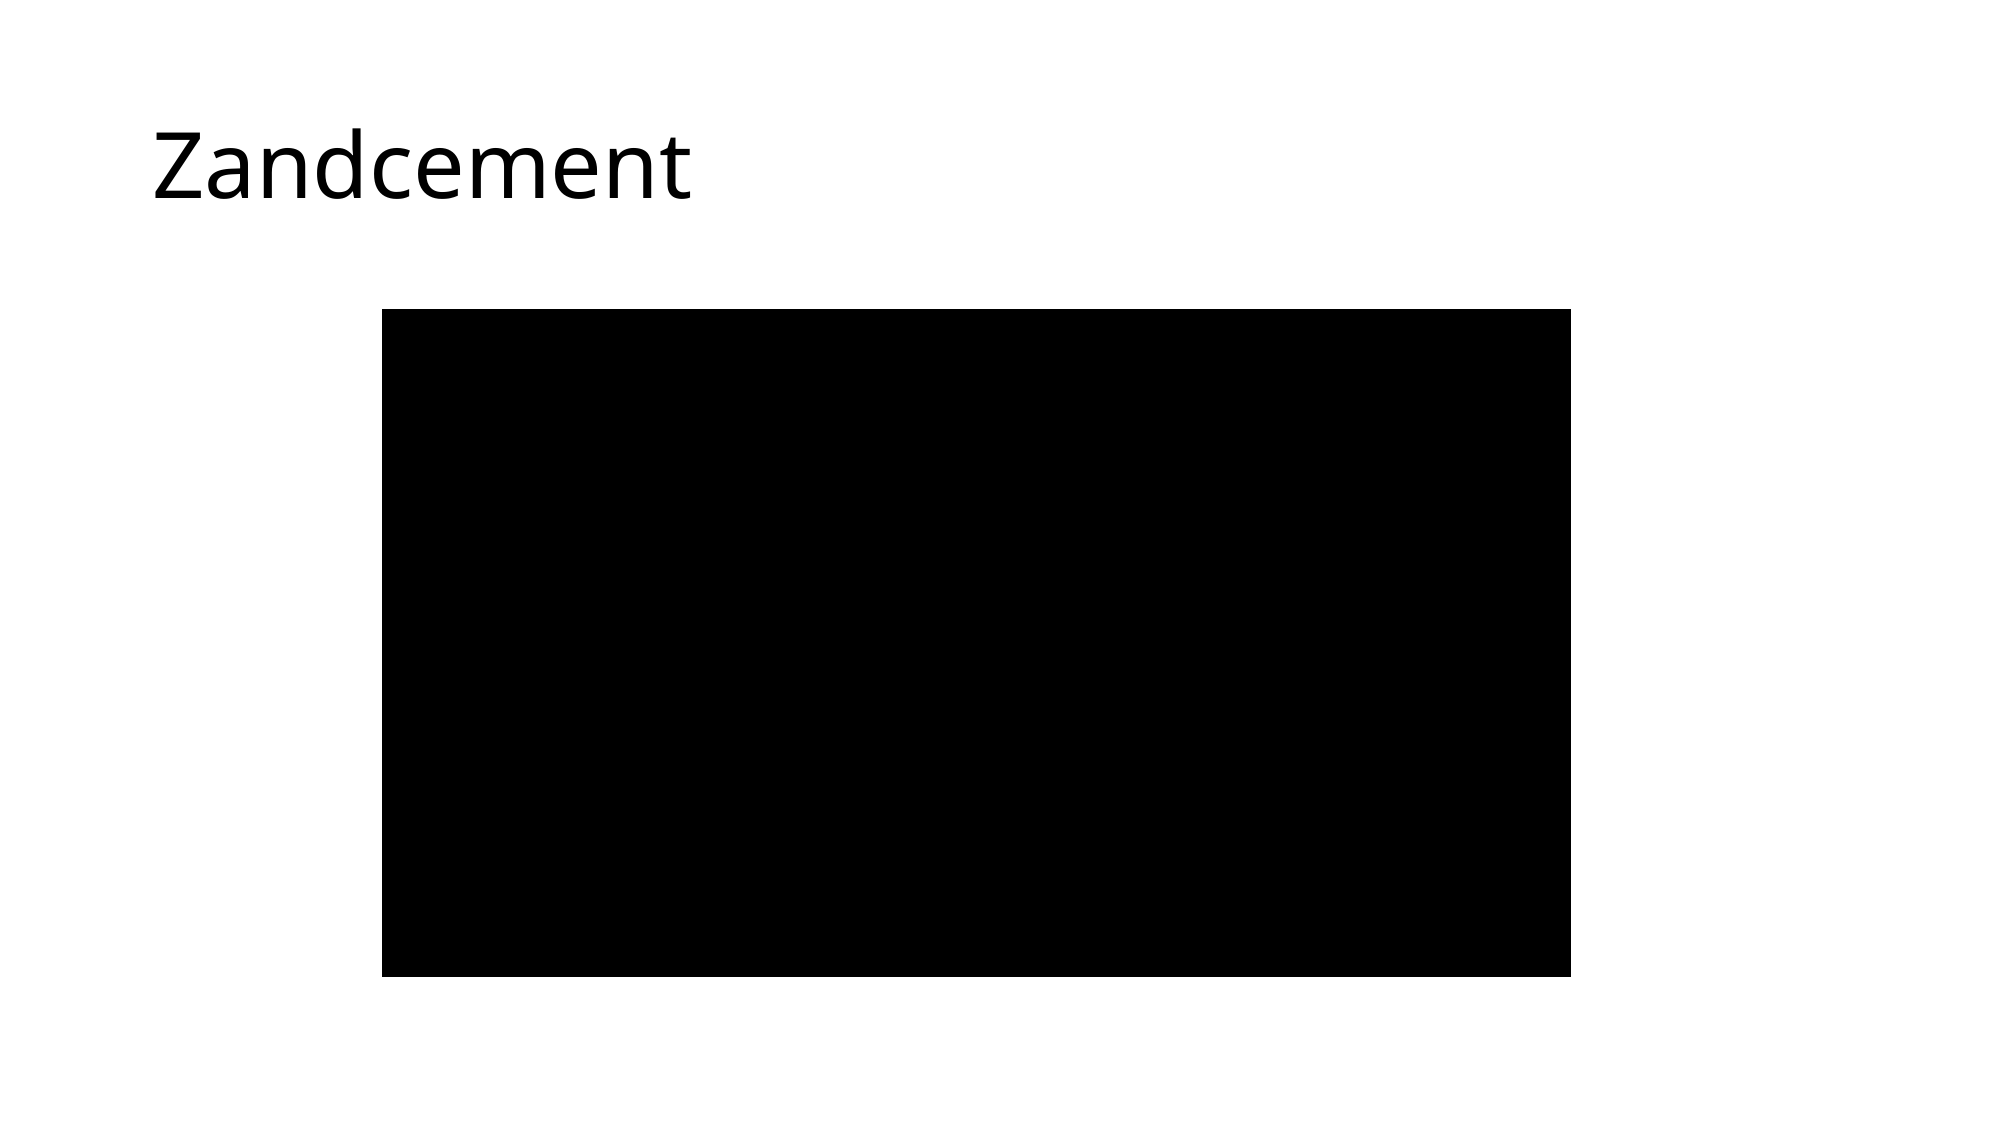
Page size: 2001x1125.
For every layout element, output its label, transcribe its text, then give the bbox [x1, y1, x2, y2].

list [381, 308, 1572, 978]
title Zandcement [137, 59, 1863, 278]
